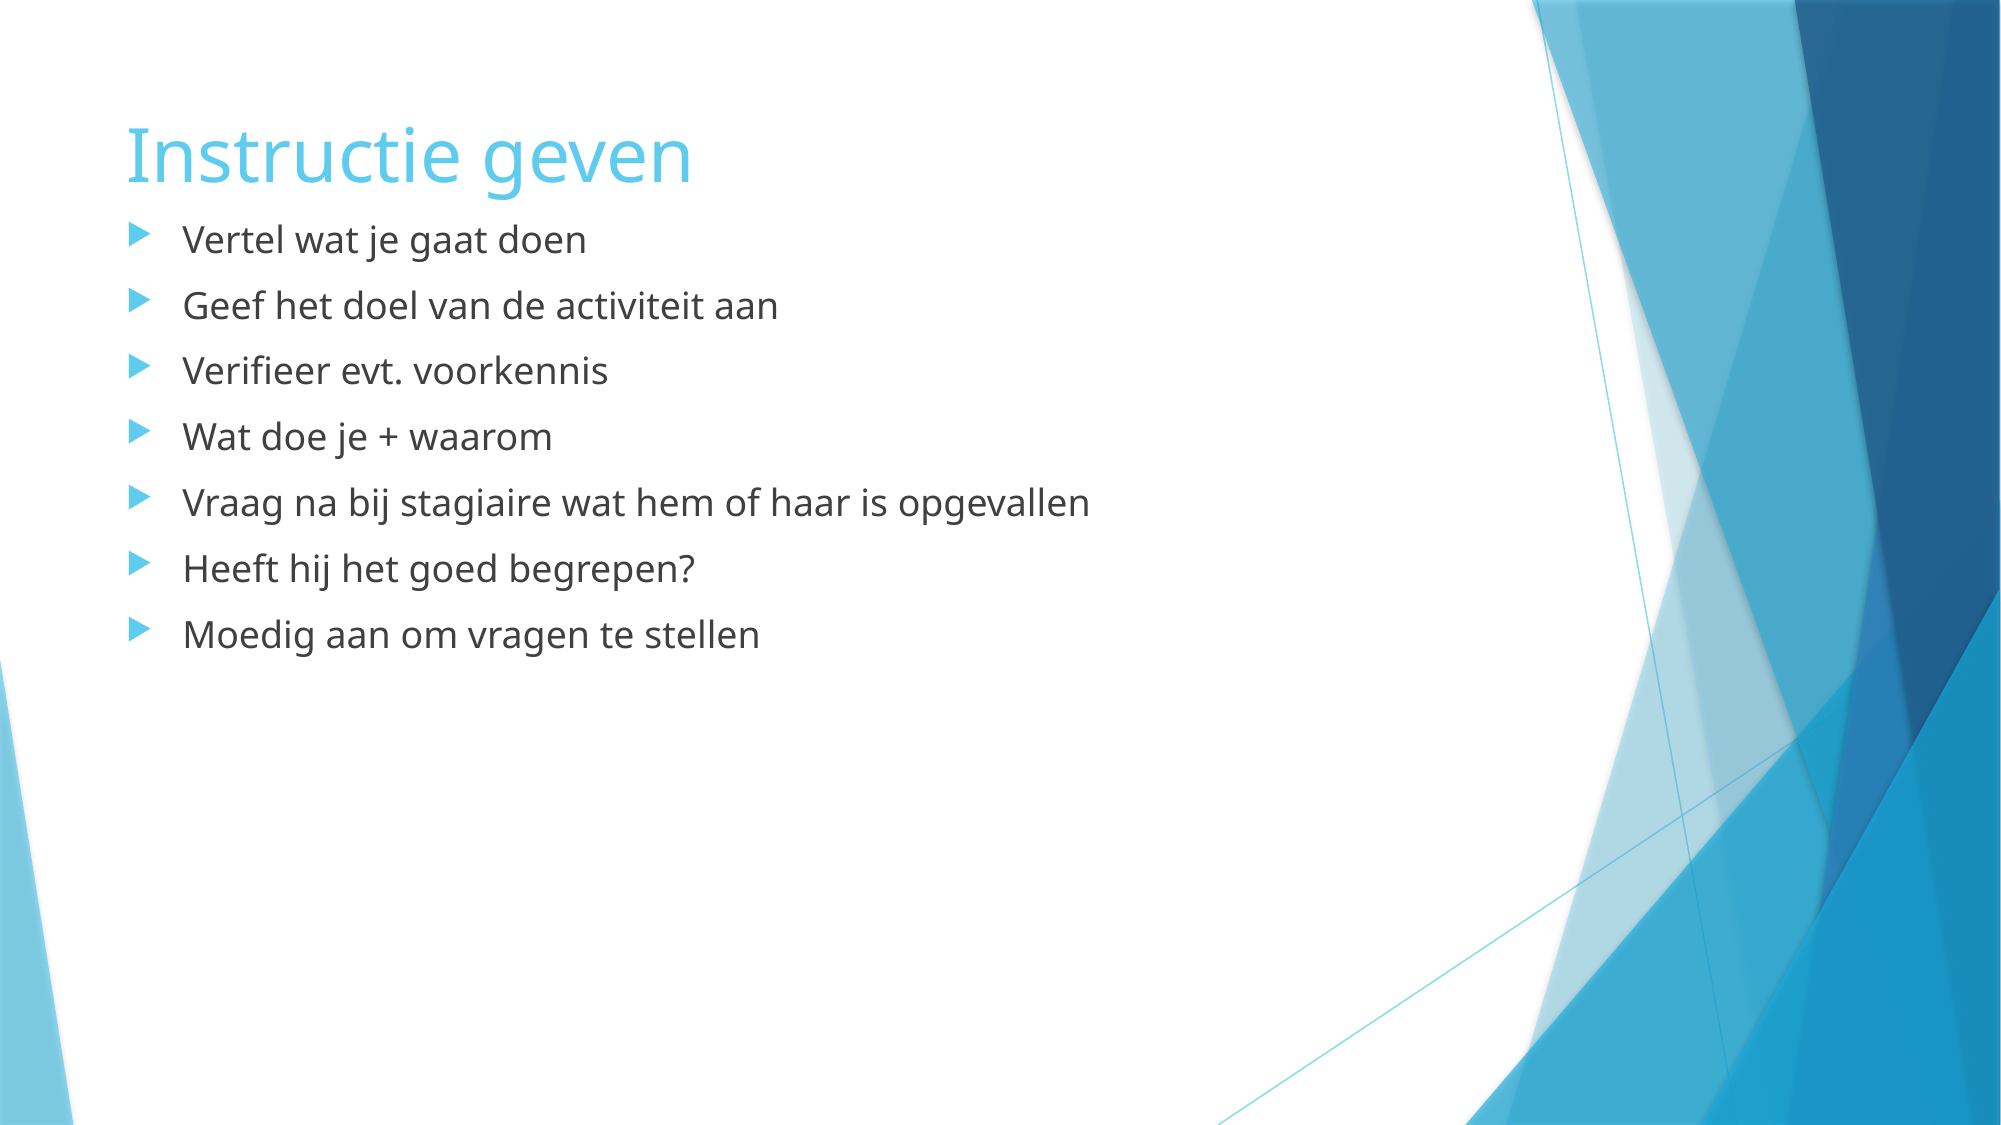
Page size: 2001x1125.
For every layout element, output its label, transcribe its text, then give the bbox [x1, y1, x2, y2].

list Vertel wat je gaat doen Geef het doel van de activiteit aan Verifieer evt. voorkennis Wat doe je + waarom Vraag na bij stagiaire wat hem of haar is opgevallen Heeft hij het goed begrepen? Moedig aan om vragen te stellen [111, 208, 1522, 845]
title Instructie geven [111, 99, 1522, 208]
